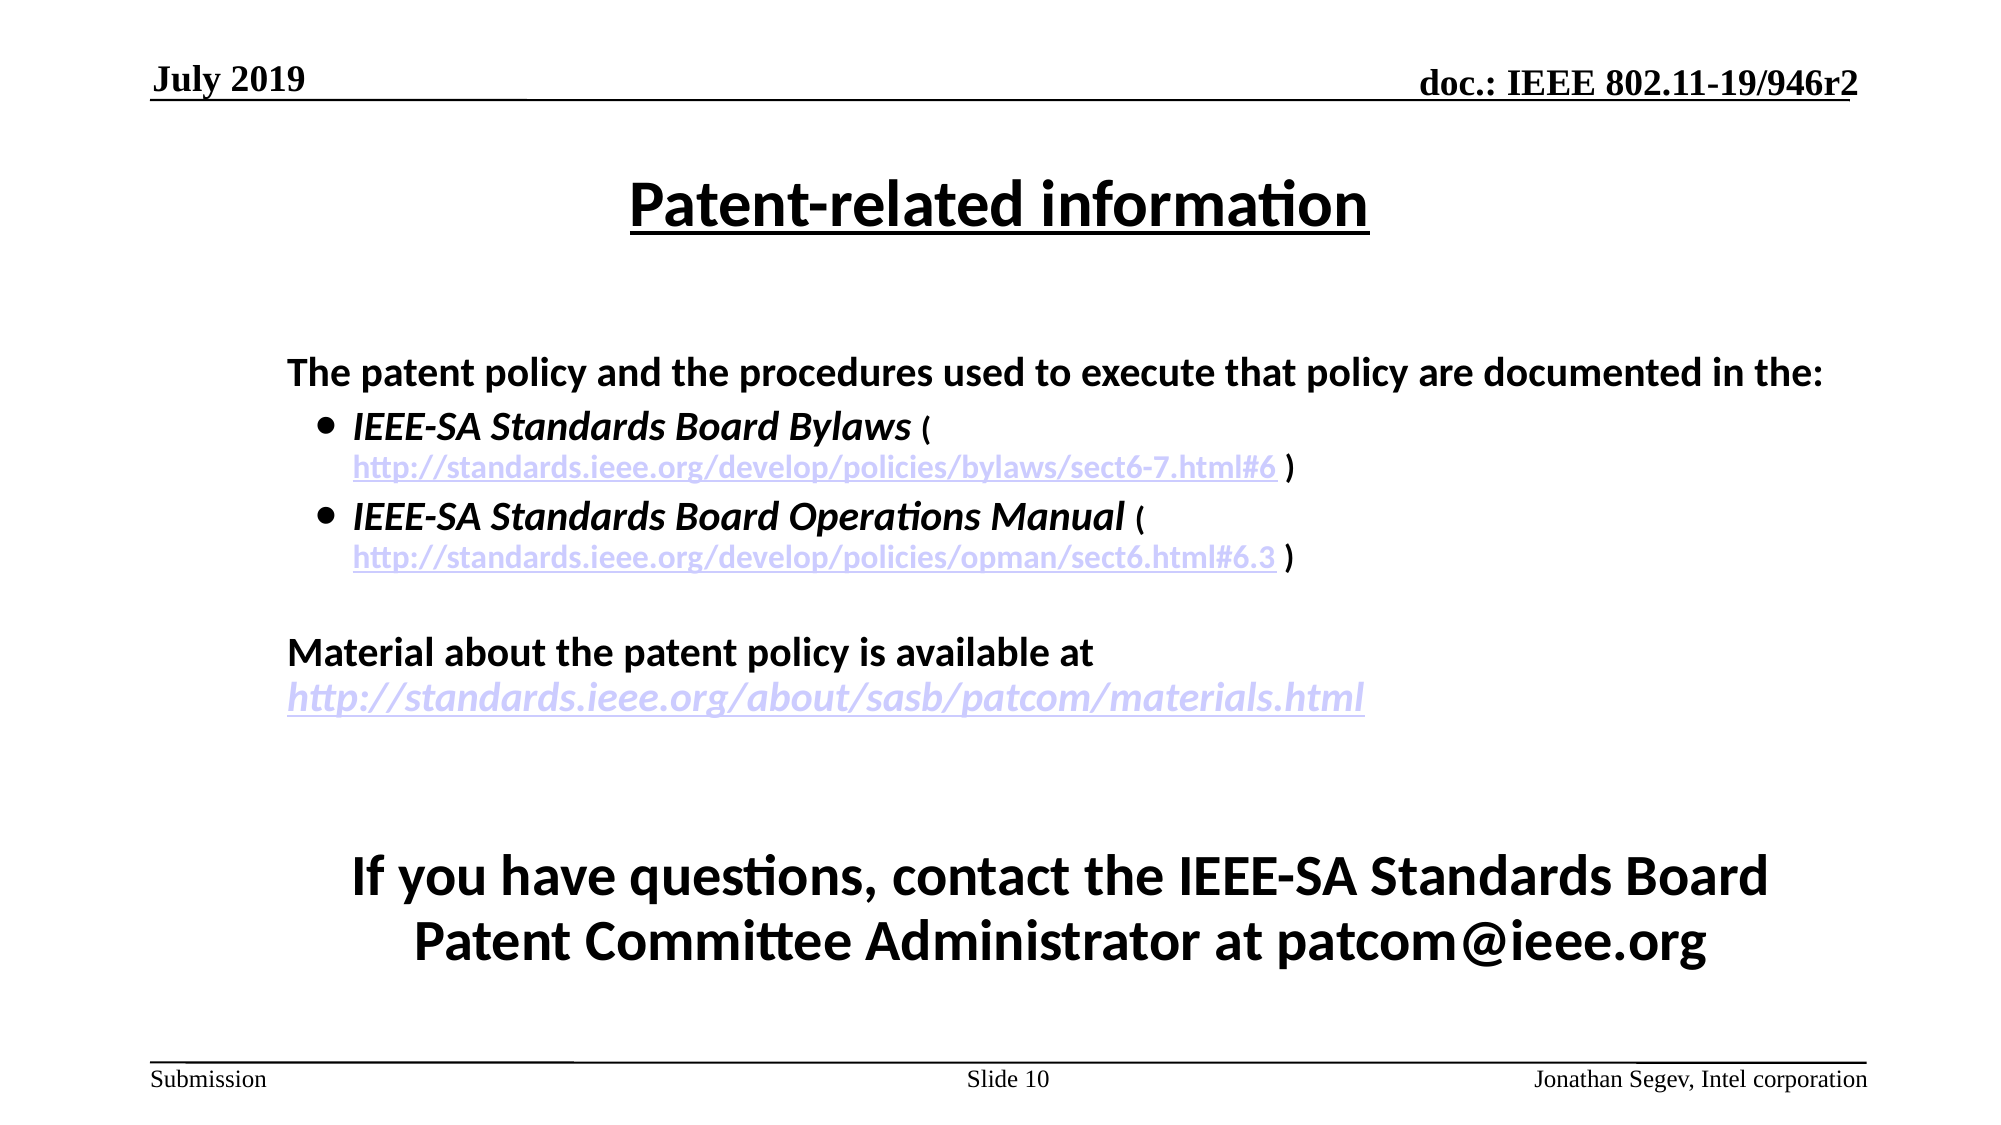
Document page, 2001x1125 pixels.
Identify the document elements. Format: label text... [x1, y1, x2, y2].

list The patent policy and the procedures used to execute that policy are documented in the: IEEE-SA Standards Board Bylaws (http://standards.ieee.org/develop/policies/bylaws/sect6-7.html#6 ) IEEE-SA Standards Board Operations Manual (http://standards.ieee.org/develop/policies/opman/sect6.html#6.3 ) Material about the patent policy is available at http://standards.ieee.org/about/sasb/patcom/materials.html If you have questions, contact the IEEE-SA Standards Board Patent Committee Administrator at patcom@ieee.org [149, 324, 1850, 1000]
slide_number Slide 10 [950, 1061, 1067, 1123]
title Patent-related information [149, 112, 1850, 288]
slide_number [152, 54, 563, 100]
footer Jonathan Segev, Intel corporation [1171, 1061, 1869, 1093]
